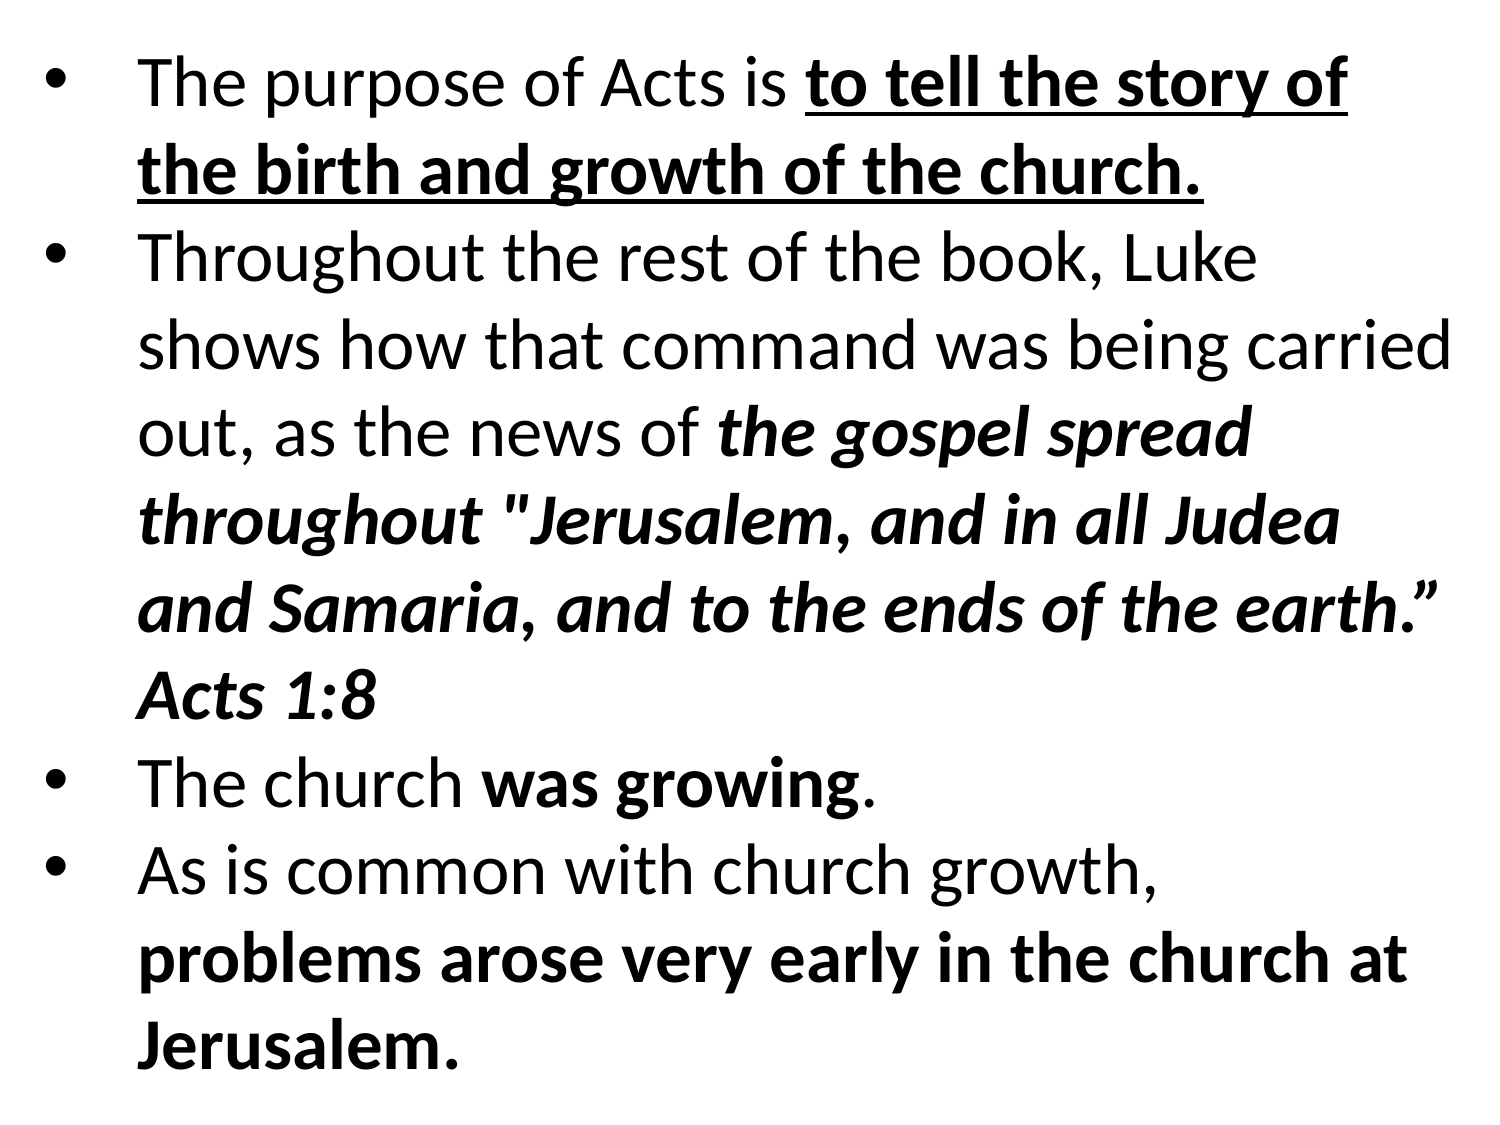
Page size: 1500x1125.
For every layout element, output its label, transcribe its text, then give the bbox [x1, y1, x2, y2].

text_box The purpose of Acts is to tell the story of the birth and growth of the church. Throughout the rest of the book, Luke shows how that command was being carried out, as the news of the gospel spread throughout "Jerusalem, and in all Judea and Samaria, and to the ends of the earth.” Acts 1:8 The church was growing. As is common with church growth, problems arose very early in the church at Jerusalem. [28, 26, 1472, 1092]
